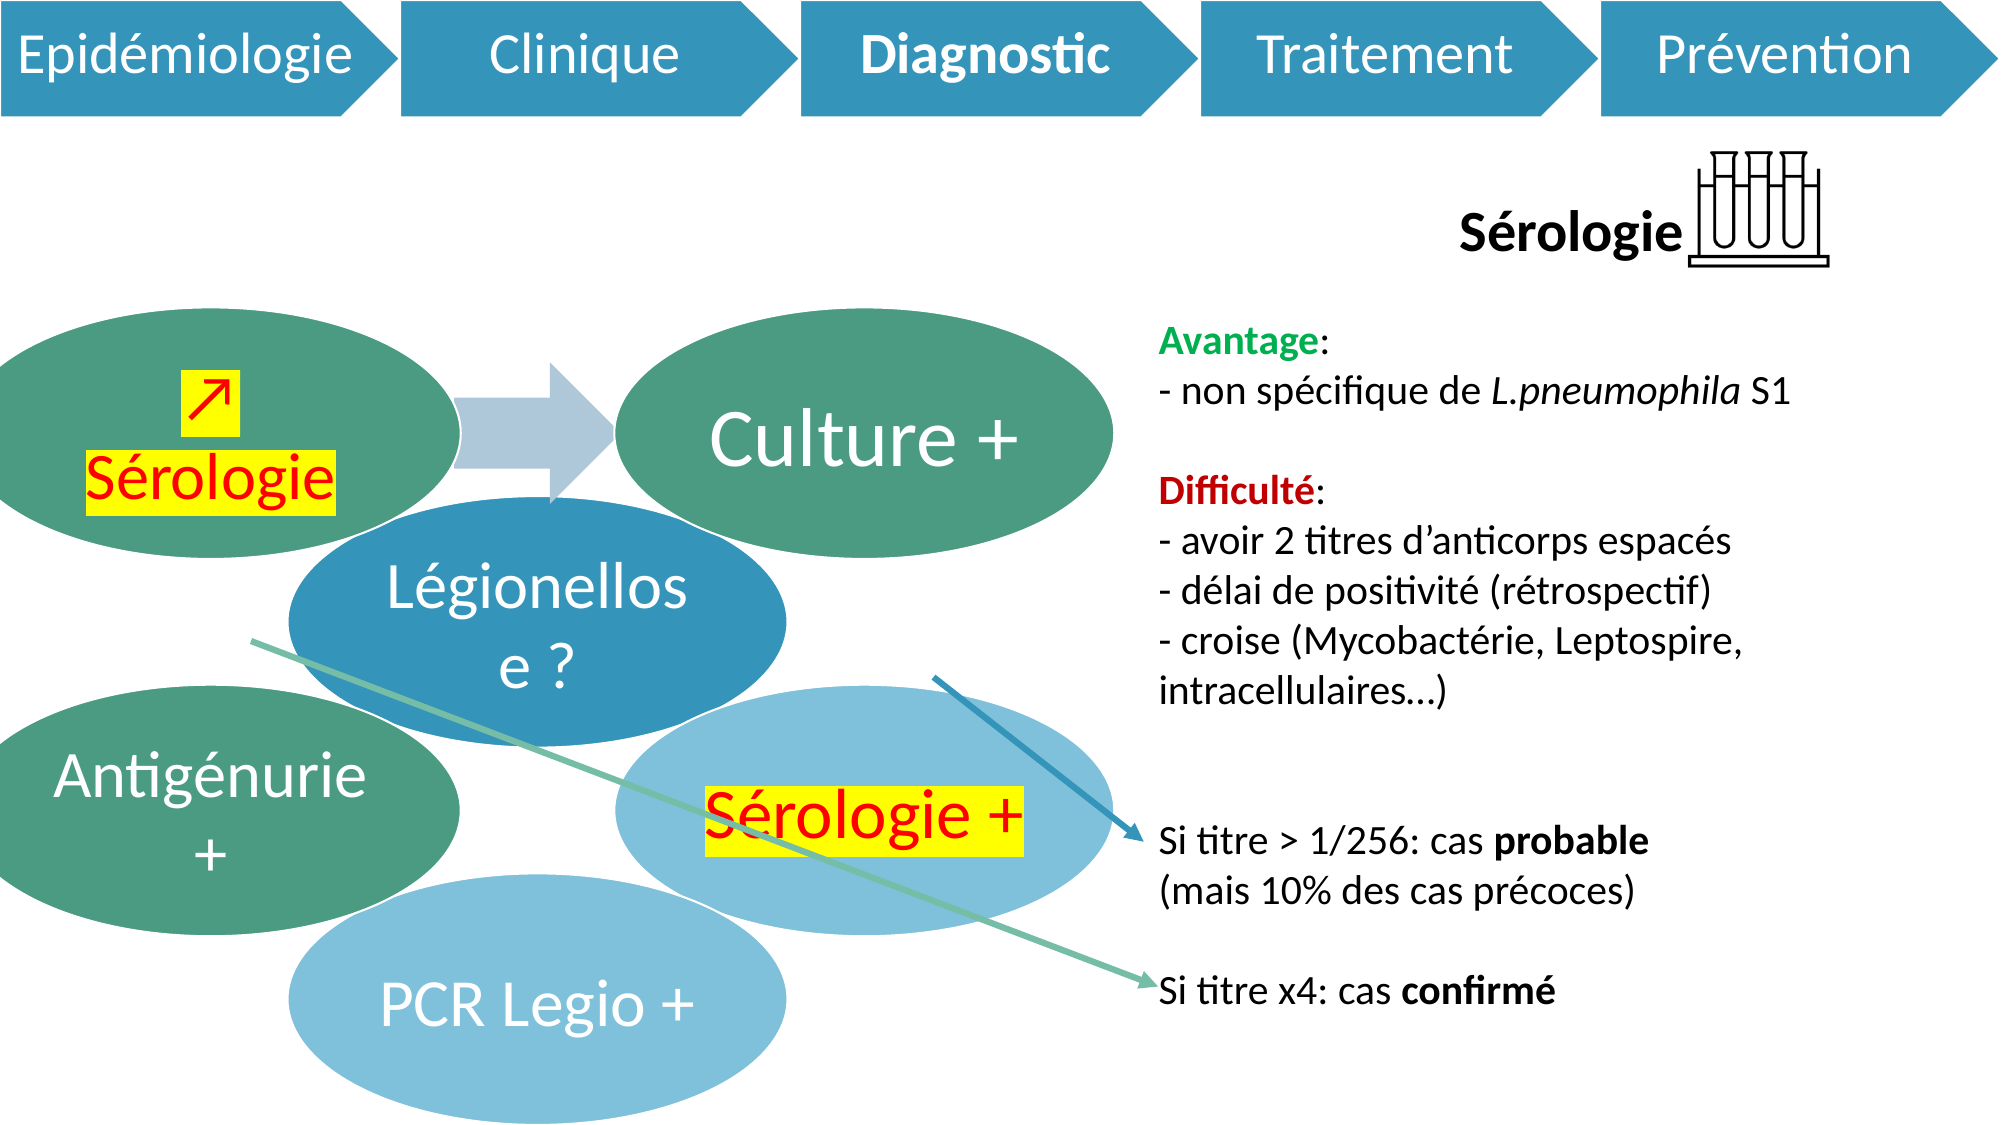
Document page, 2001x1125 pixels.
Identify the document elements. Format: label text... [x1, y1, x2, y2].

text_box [250, 641, 1159, 987]
picture [1683, 132, 1834, 283]
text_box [0, 118, 1538, 1125]
text_box Sérologie Avantage: - non spécifique de L.pneumophila S1 Difficulté: - avoir 2 titres d’anticorps espacés - délai de positivité (rétrospectif) - croise (Mycobactérie, Leptospire, intracellulaires…) Si titre > 1/256: cas probable (mais 10% des cas précoces) Si titre x4: cas confirmé [1538, 185, 2000, 1021]
